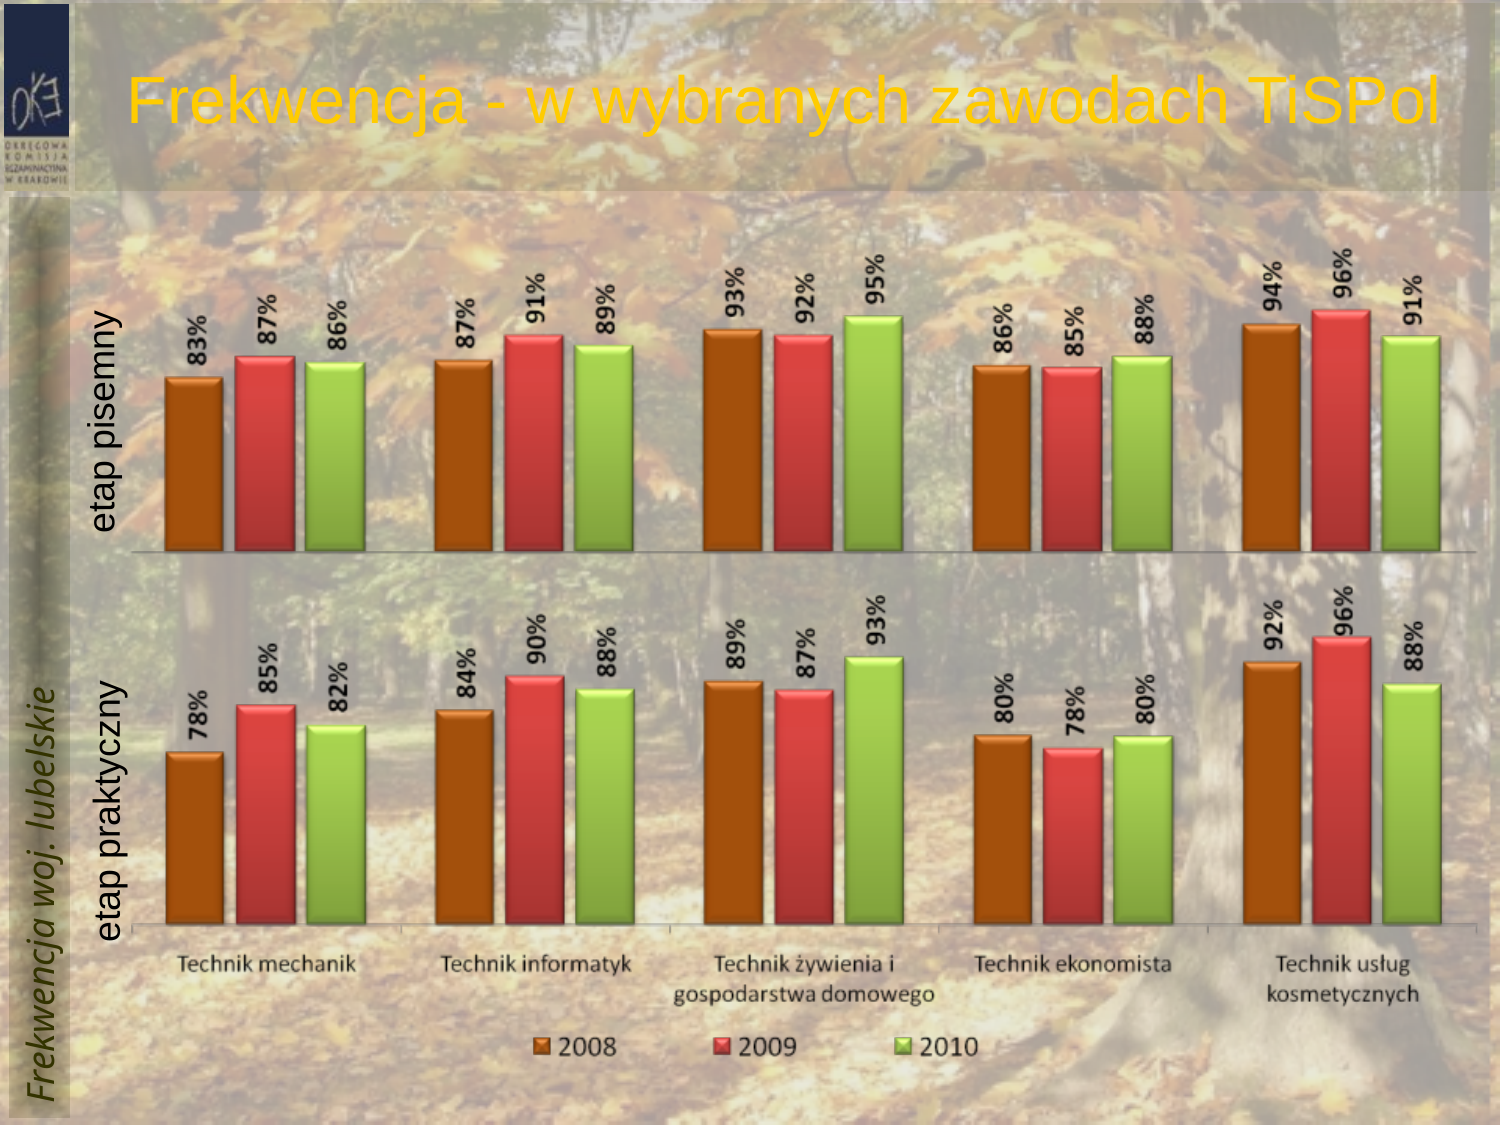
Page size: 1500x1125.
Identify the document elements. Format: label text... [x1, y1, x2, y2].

picture [66, 239, 1492, 1077]
text_box etap pisemny [69, 227, 130, 237]
text_box Frekwencja woj. lubelskie [9, 197, 70, 1118]
title Frekwencja - w wybranych zawodach TiSPol [74, 3, 1495, 192]
